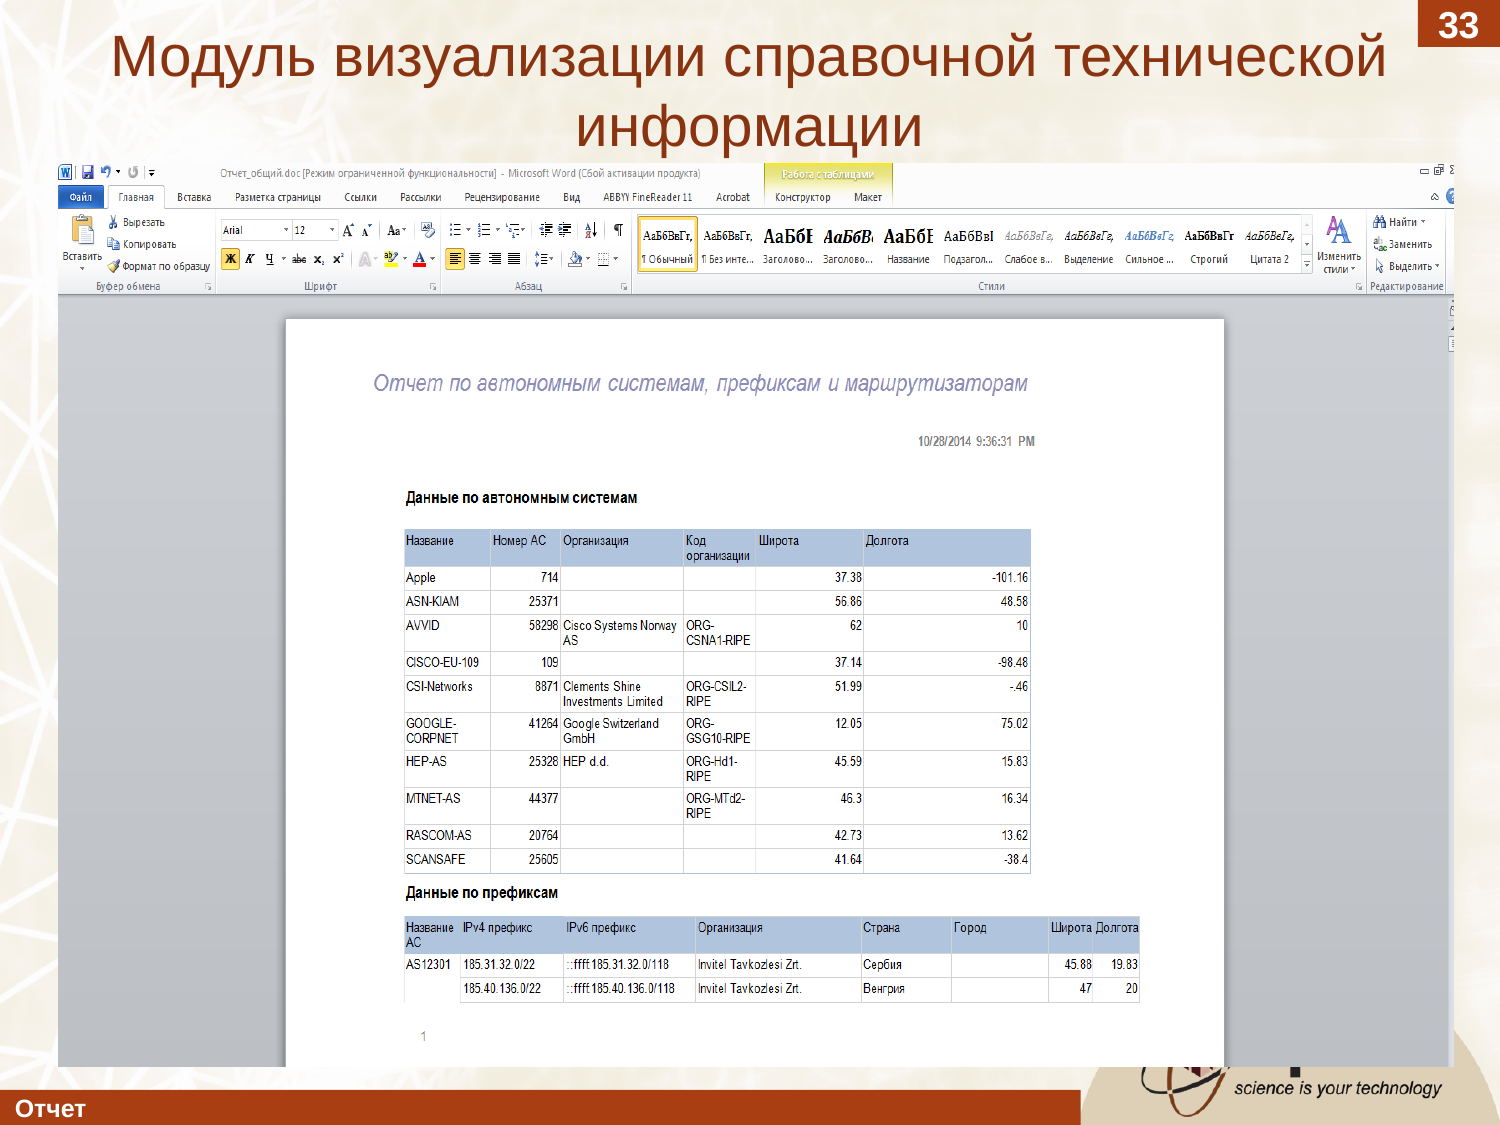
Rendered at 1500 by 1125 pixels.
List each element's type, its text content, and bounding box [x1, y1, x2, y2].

picture [0, 0, 1417, 46]
text_box Отчет [0, 1089, 1081, 1125]
picture [0, 129, 1500, 1125]
text_box 33 [1417, 0, 1500, 47]
text_box Модуль визуализации справочной технической информации [0, 46, 1500, 129]
